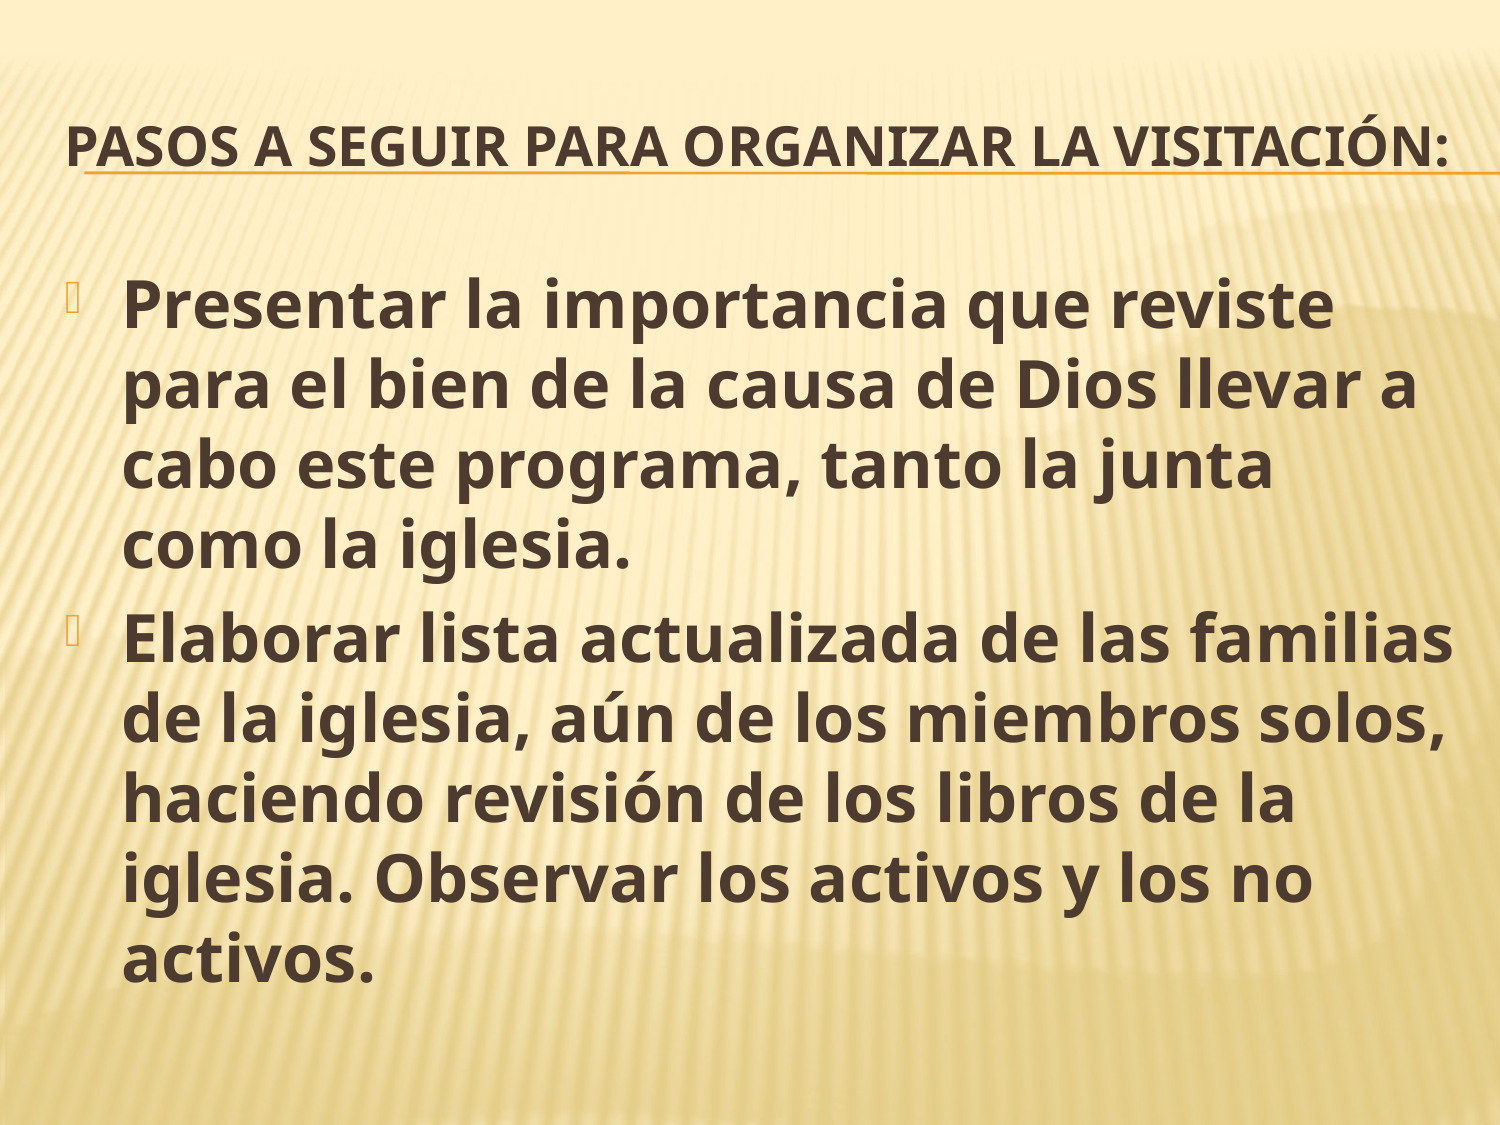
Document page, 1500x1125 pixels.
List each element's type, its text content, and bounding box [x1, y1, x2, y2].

title Pasos a seguir para organizar la visitación: [50, 75, 1475, 213]
list Presentar la importancia que reviste para el bien de la causa de Dios llevar a cabo este programa, tanto la junta como la iglesia. Elaborar lista actualizada de las familias de la iglesia, aún de los miembros solos, haciendo revisión de los libros de la iglesia. Observar los activos y los no activos. [50, 254, 1475, 998]
